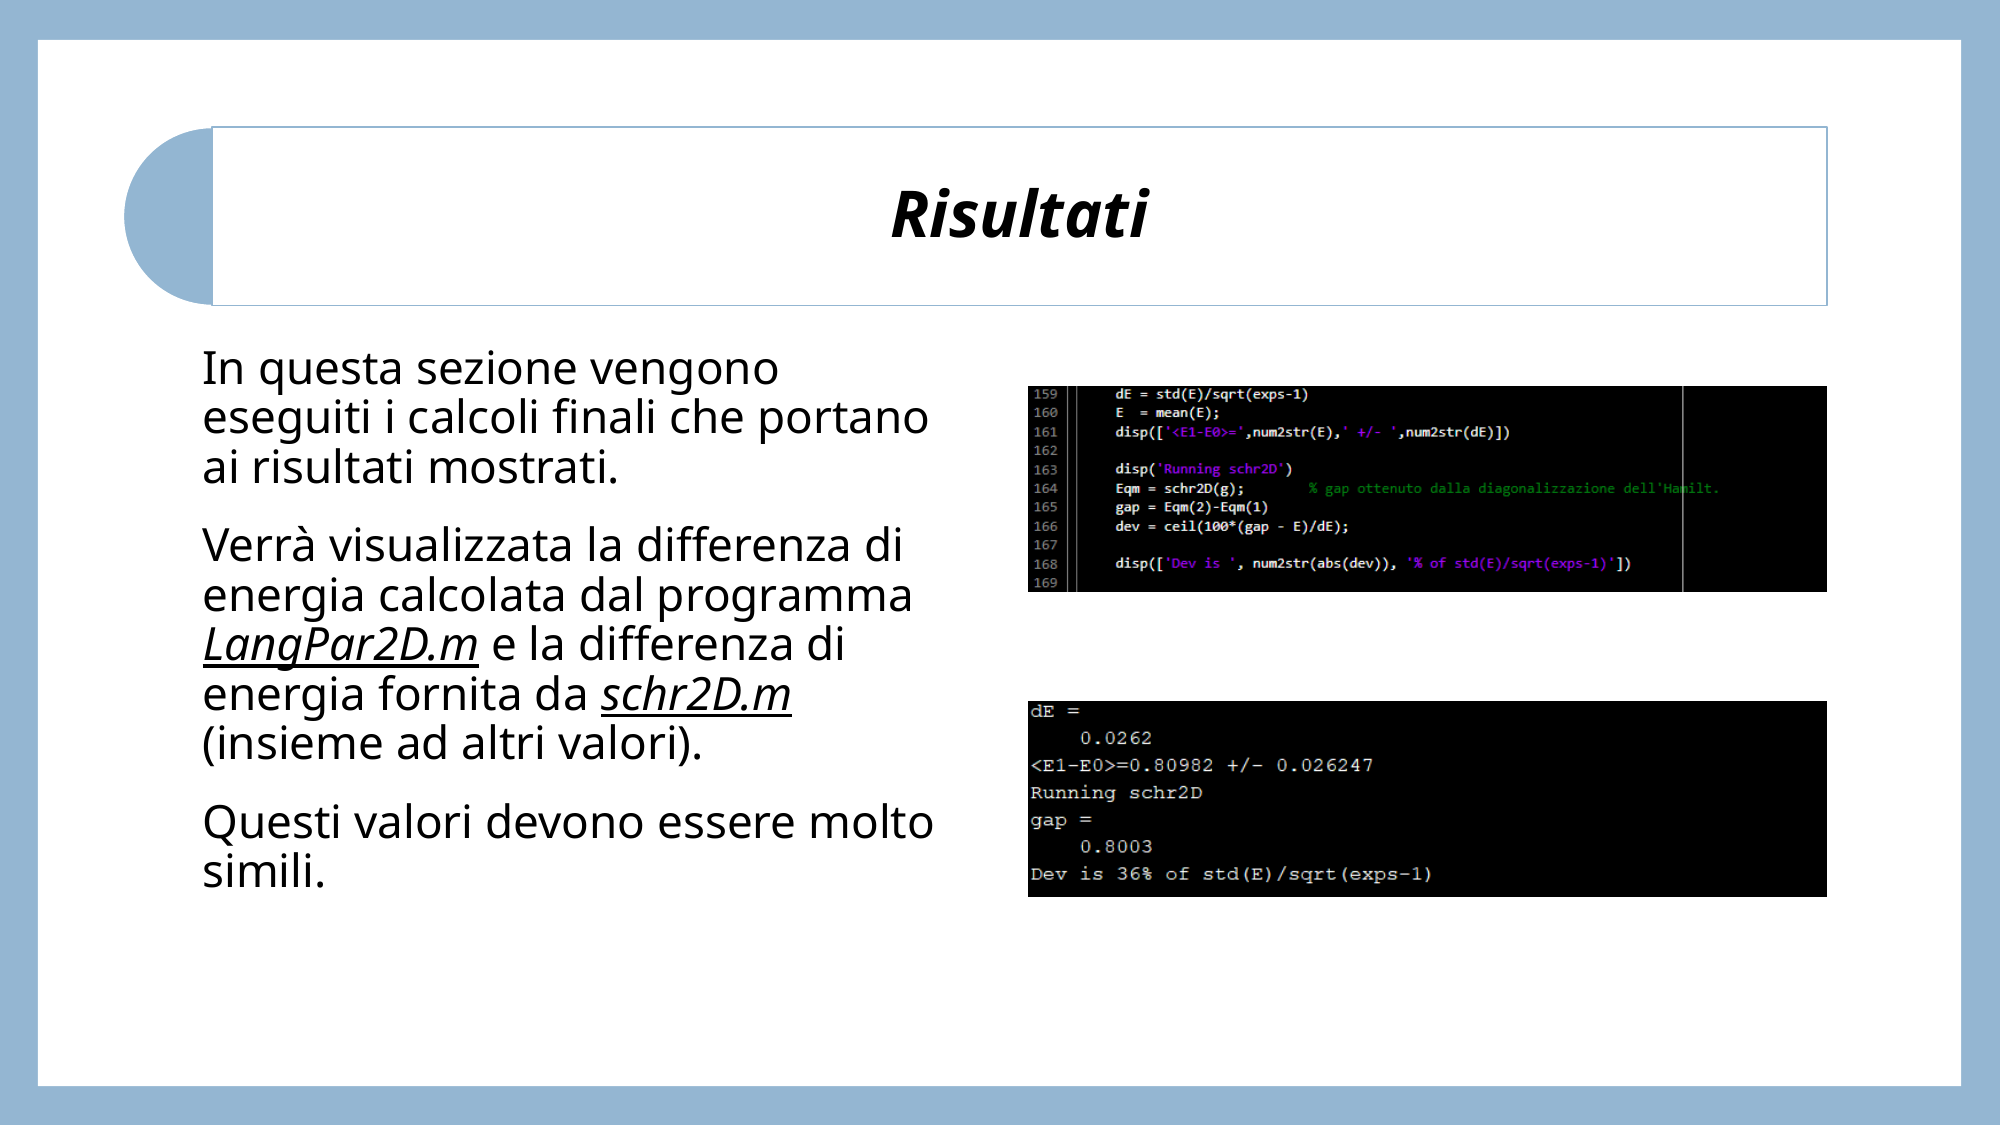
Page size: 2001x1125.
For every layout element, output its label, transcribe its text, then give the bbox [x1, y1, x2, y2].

picture [1027, 385, 1828, 592]
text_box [122, 127, 1828, 306]
list In questa sezione vengono eseguiti i calcoli finali che portano ai risultati mostrati. Verrà visualizzata la differenza di energia calcolata dal programma LangPar2D.m e la differenza di energia fornita da schr2D.m (insieme ad altri valori). Questi valori devono essere molto simili. [187, 337, 968, 998]
picture [1027, 701, 1828, 897]
